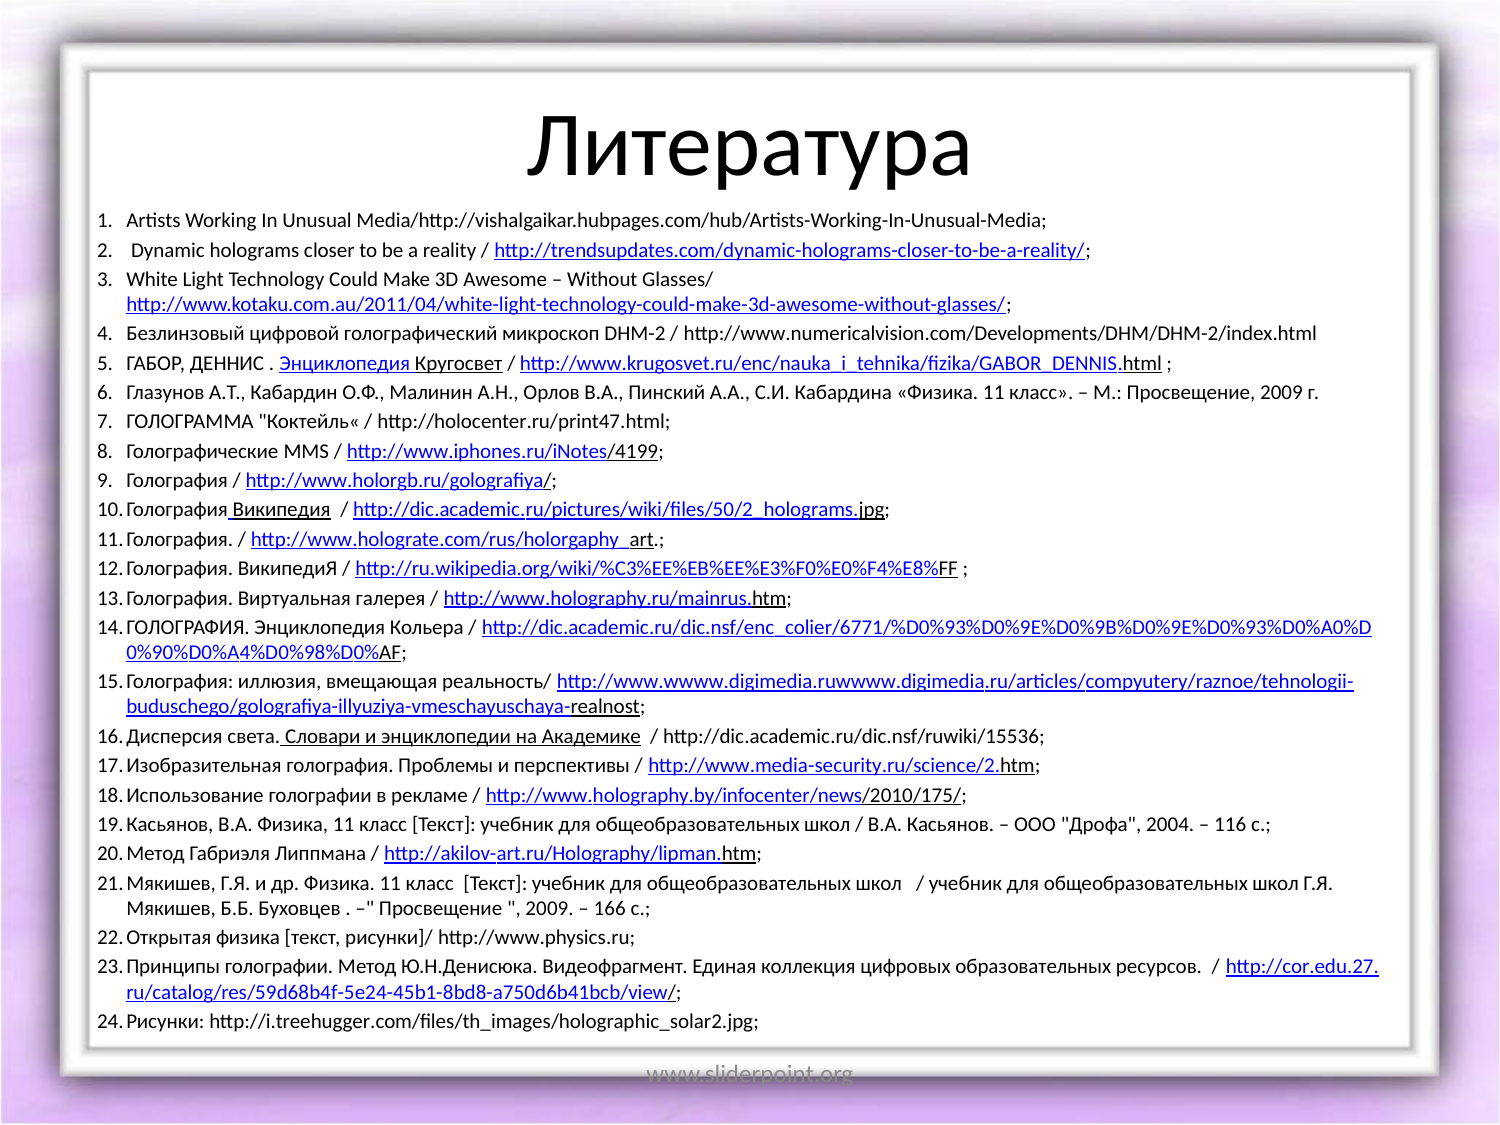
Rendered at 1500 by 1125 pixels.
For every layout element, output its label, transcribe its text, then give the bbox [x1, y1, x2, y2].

picture [0, 0, 1500, 1125]
list Artists Working In Unusual Media/http://vishalgaikar.hubpages.com/hub/Artists-Working-In-Unusual-Media; Dynamic holograms closer to be a reality / http://trendsupdates.com/dynamic-holograms-closer-to-be-a-reality/; White Light Technology Could Make 3D Awesome – Without Glasses/ http://www.kotaku.com.au/2011/04/white-light-technology-could-make-3d-awesome-without-glasses/; Безлинзовый цифровой голографический микроскоп DHM-2 / http://www.numericalvision.com/Developments/DHM/DHM-2/index.html ГАБОР, ДЕННИС . Энциклопедия Кругосвет / http://www.krugosvet.ru/enc/nauka_i_tehnika/fizika/GABOR_DENNIS.html ; Глазунов А.Т., Кабардин О.Ф., Малинин А.Н., Орлов В.А., Пинский А.А., С.И. Кабардина «Физика. 11 класс». – М.: Просвещение, 2009 г. ГОЛОГРАММА "Коктейль« / http://holocenter.ru/print47.html; Голографические MMS / http://www.iphones.ru/iNotes/4199; Голография / http://www.holorgb.ru/golografiya/; Голография Википедия / http://dic.academic.ru/pictures/wiki/files/50/2_holograms.jpg; Голография. / http://www.holograte.com/rus/holorgaphy_art.; Голография. ВикипедиЯ / http://ru.wikipedia.org/wiki/%C3%EE%EB%EE%E3%F0%E0%F4%E8%FF ; Голография. Виртуальная галерея / http://www.holography.ru/mainrus.htm; ГОЛОГРАФИЯ. Энциклопедия Кольера / http://dic.academic.ru/dic.nsf/enc_colier/6771/%D0%93%D0%9E%D0%9B%D0%9E%D0%93%D0%A0%D0%90%D0%A4%D0%98%D0%AF; Голография: иллюзия, вмещающая реальность/ http://www.wwww.digimedia.ruwwww.digimedia.ru/articles/compyutery/raznoe/tehnologii-buduschego/golografiya-illyuziya-vmeschayuschaya-realnost; Дисперсия света. Словари и энциклопедии на Академике / http://dic.academic.ru/dic.nsf/ruwiki/15536; Изобразительная голография. Проблемы и перспективы / http://www.media-security.ru/science/2.htm; Использование голографии в рекламе / http://www.holography.by/infocenter/news/2010/175/; Касьянов, В.А. Физика, 11 класс [Текст]: учебник для общеобразовательных школ / В.А. Касьянов. – ООО "Дрофа", 2004. – 116 с.; Метод Габриэля Липпмана / http://akilov-art.ru/Holography/lipman.htm; Мякишев, Г.Я. и др. Физика. 11 класс [Текст]: учебник для общеобразовательных школ / учебник для общеобразовательных школ Г.Я. Мякишев, Б.Б. Буховцев . –" Просвещение ", 2009. – 166 с.; Открытая физика [текст, рисунки]/ http://www.physics.ru; Принципы голографии. Метод Ю.Н.Денисюка. Видеофрагмент. Единая коллекция цифровых образовательных ресурсов. / http://cor.edu.27.ru/catalog/res/59d68b4f-5e24-45b1-8bd8-a750d6b41bcb/view/; Рисунки: http://i.treehugger.com/files/th_images/holographic_solar2.jpg; [82, 199, 1407, 1043]
footer www.sliderpoint.org [512, 1042, 988, 1103]
title Литература [75, 45, 1425, 233]
